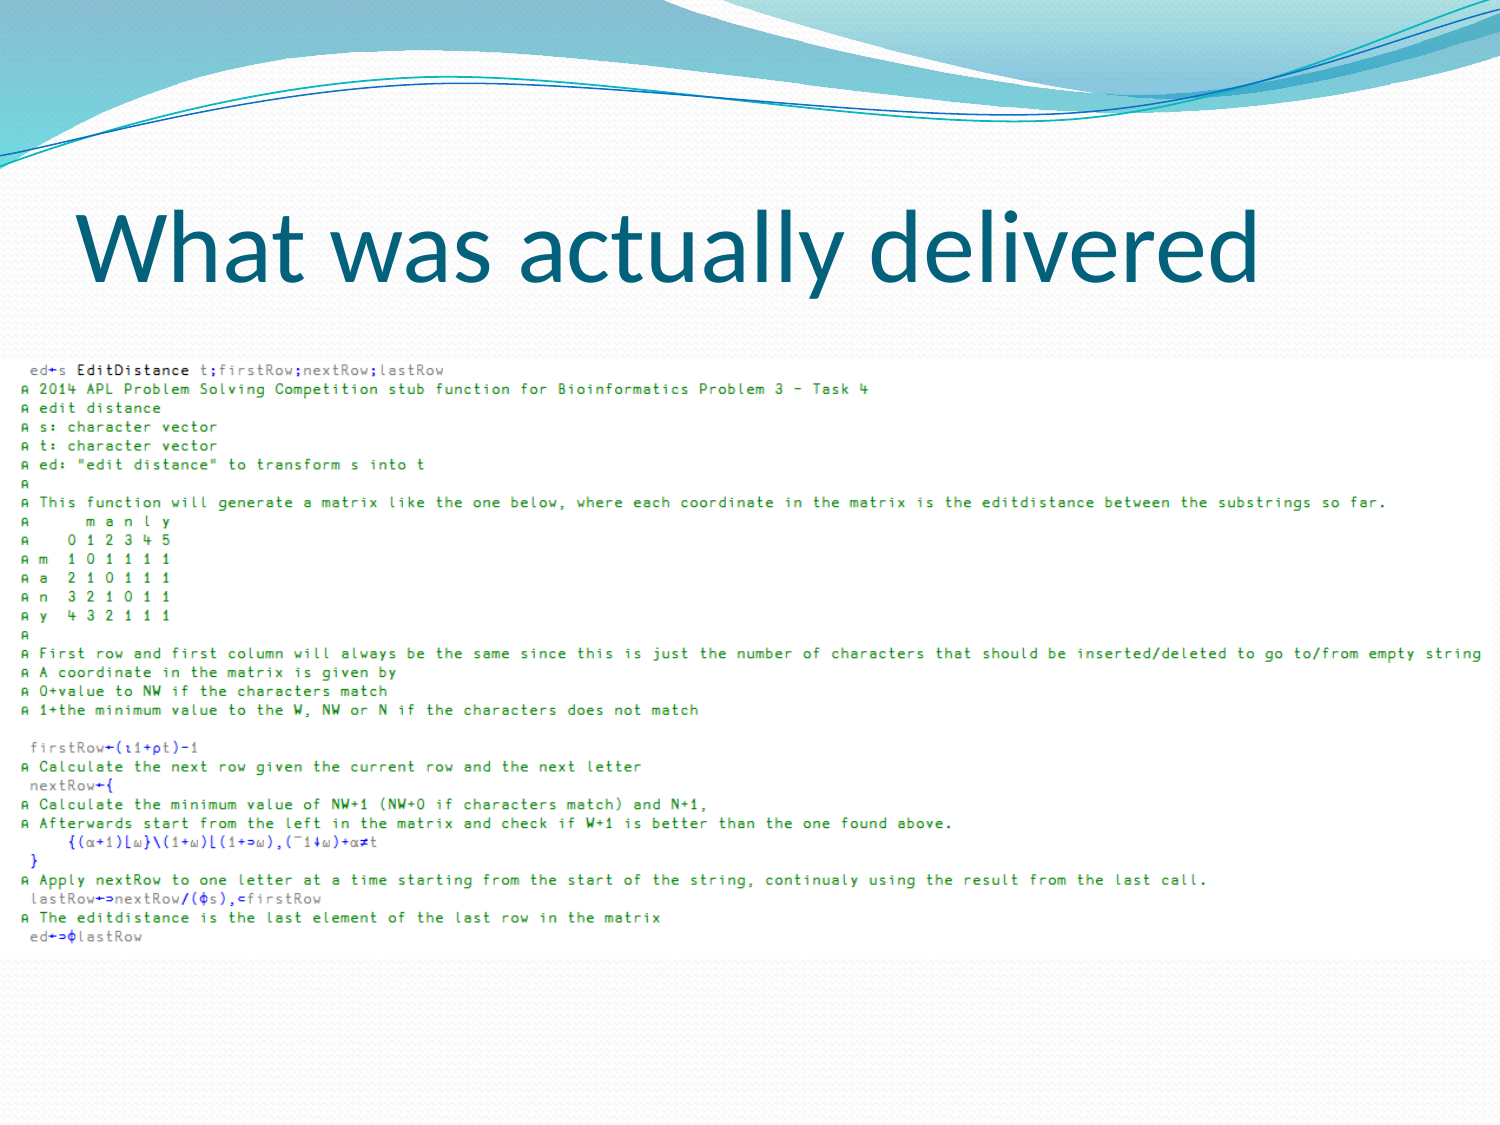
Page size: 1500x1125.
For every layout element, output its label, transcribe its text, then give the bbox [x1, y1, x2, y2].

picture [0, 361, 1492, 958]
title What was actually delivered [75, 115, 1425, 303]
